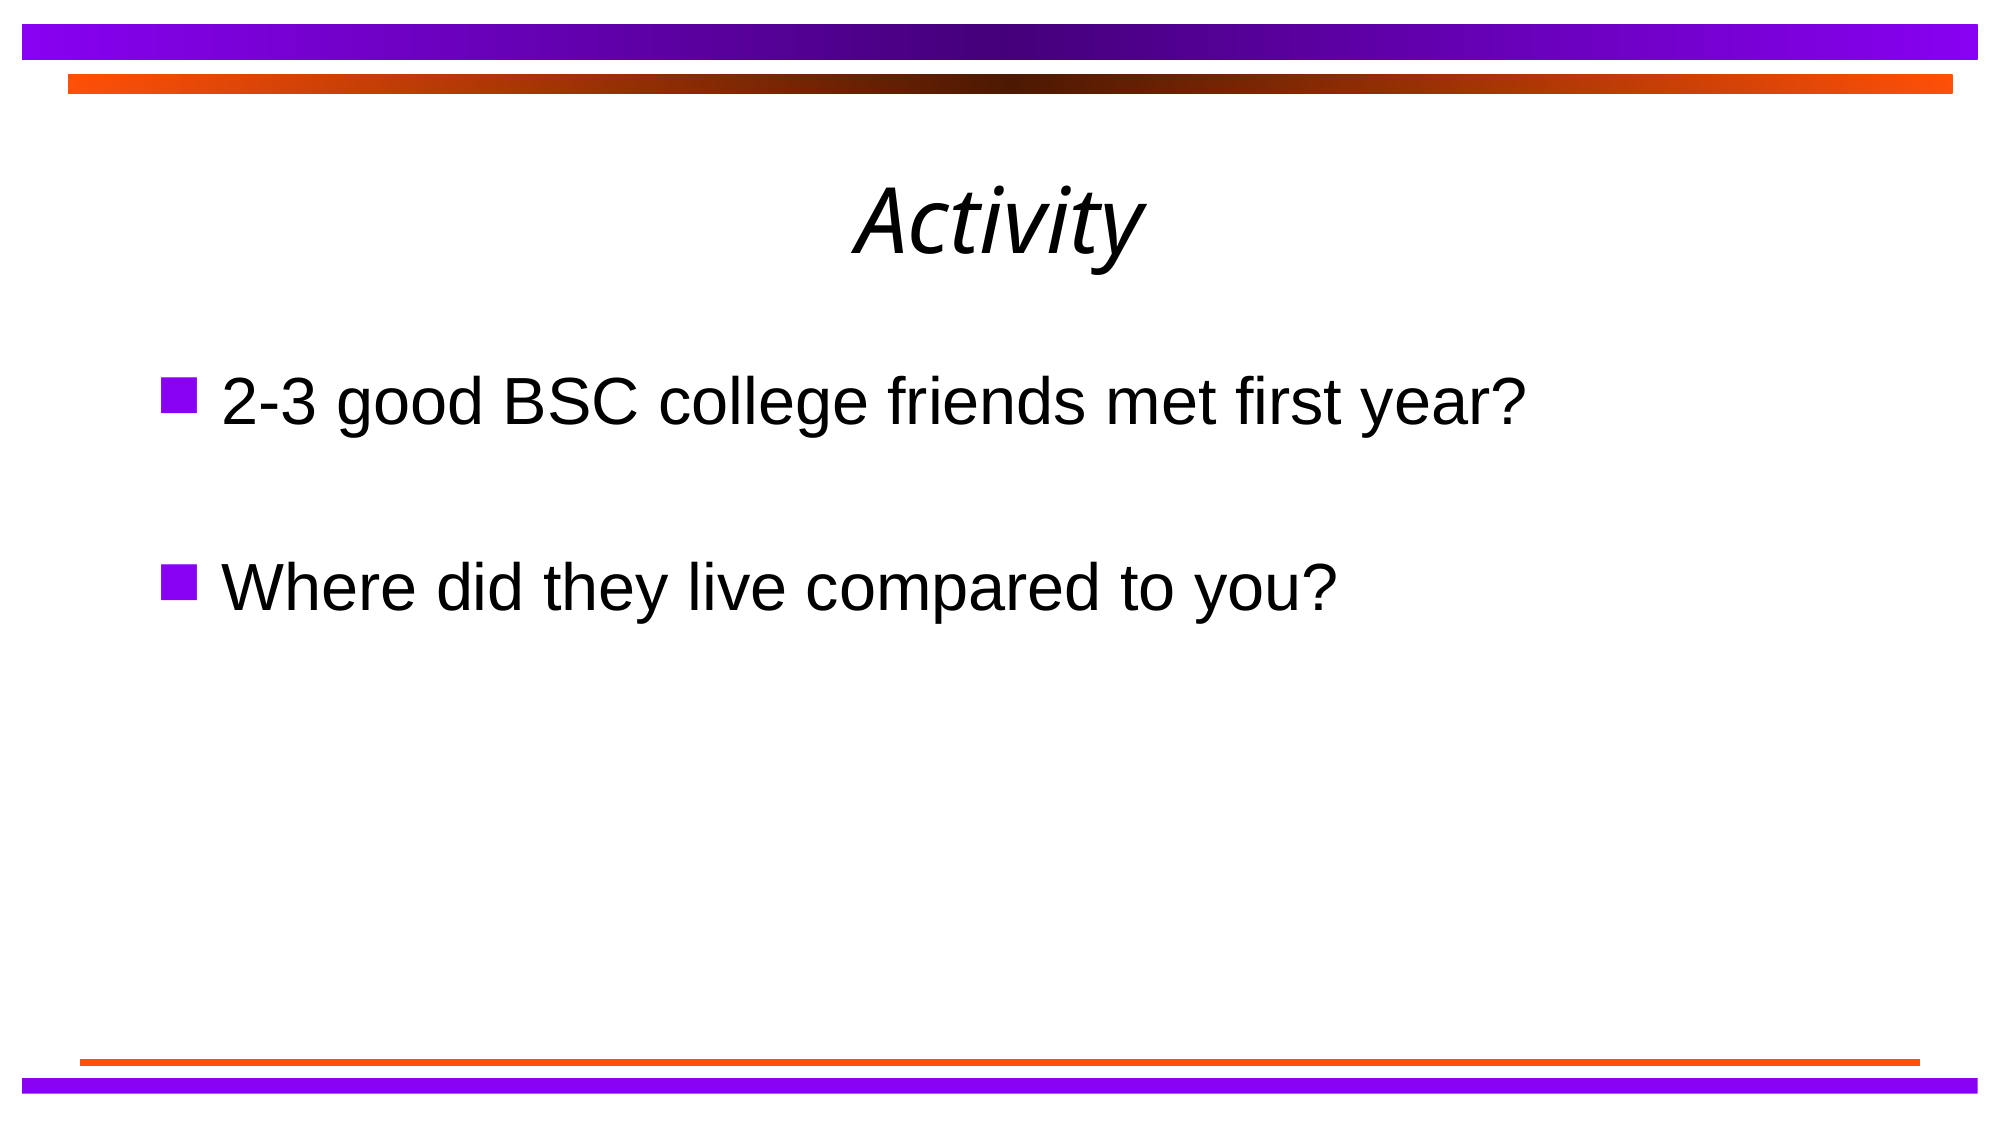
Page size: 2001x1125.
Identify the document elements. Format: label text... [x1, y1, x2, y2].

title Activity [150, 121, 1850, 313]
list 2-3 good BSC college friends met first year? Where did they live compared to you? [150, 350, 1850, 1025]
